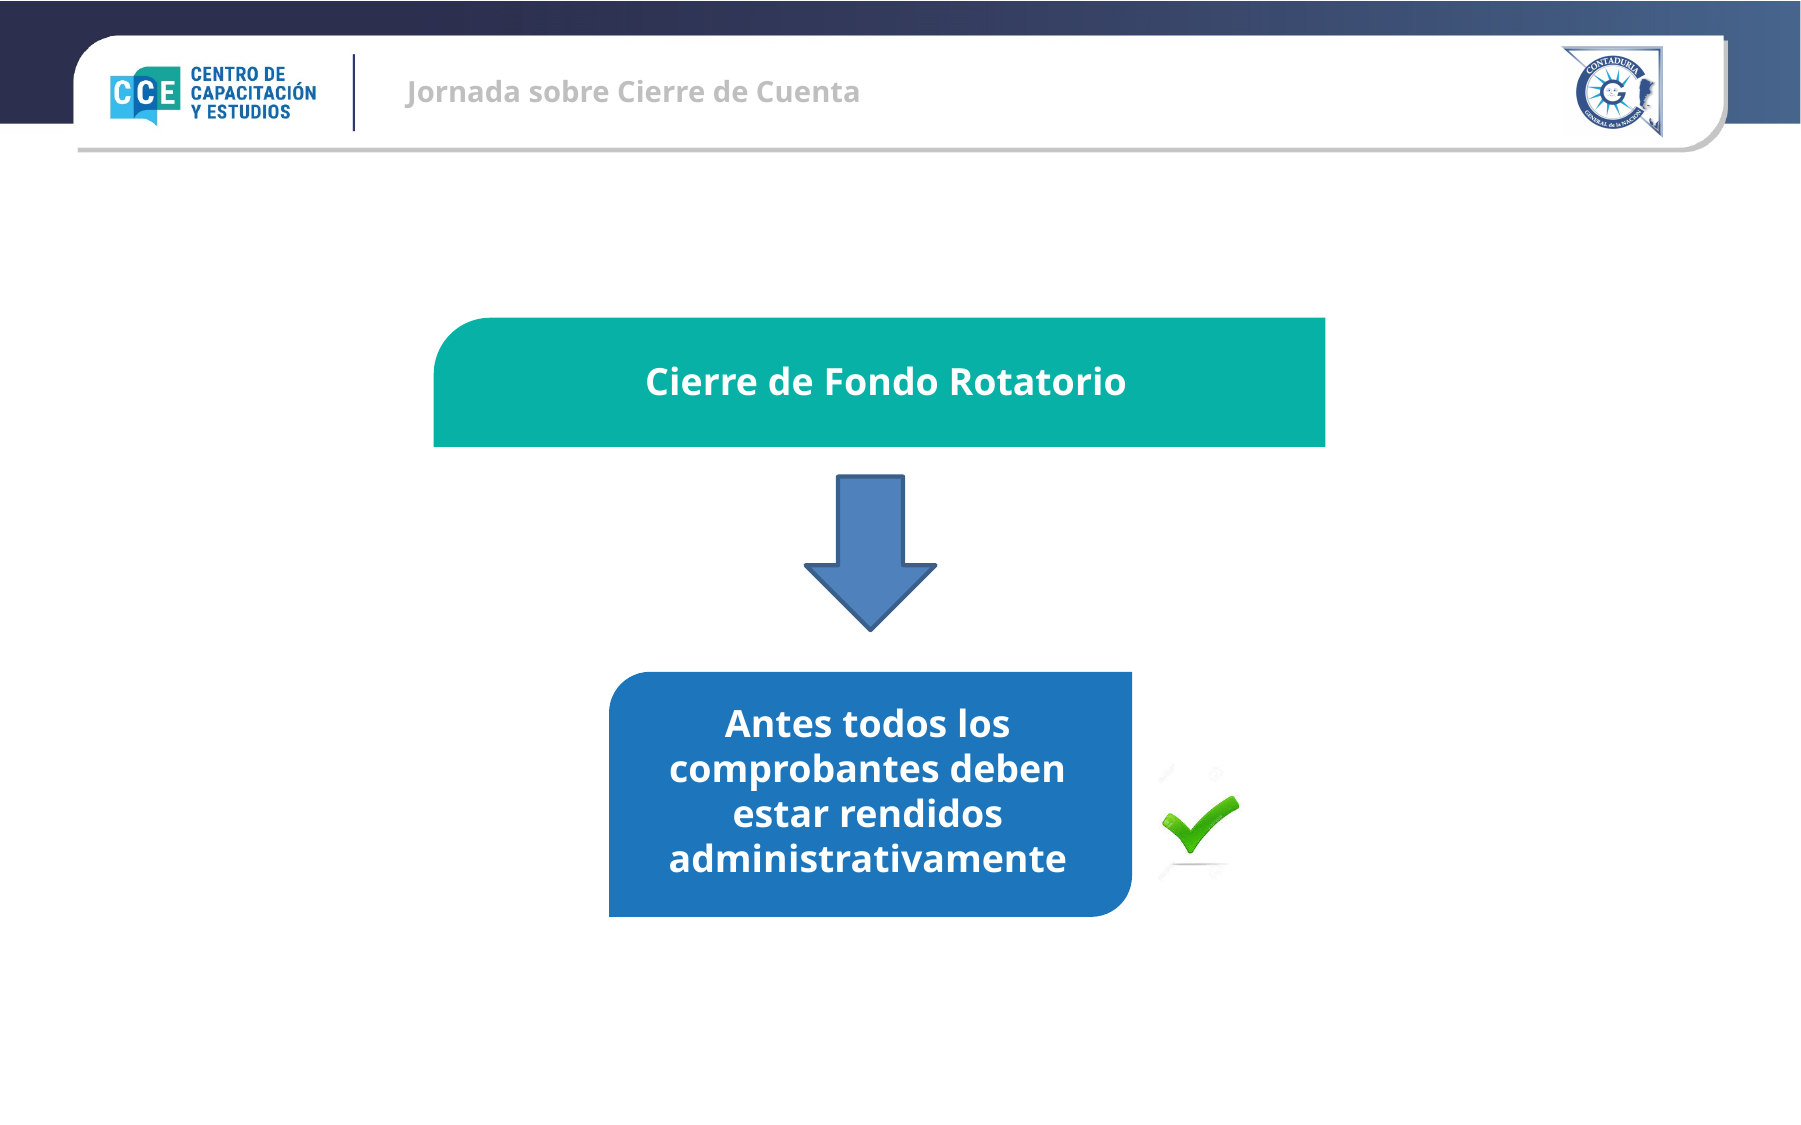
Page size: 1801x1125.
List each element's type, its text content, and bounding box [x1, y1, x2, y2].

text_box Cierre de Fondo Rotatorio [450, 342, 1323, 418]
picture [1153, 760, 1248, 887]
text_box [805, 476, 936, 631]
text_box [433, 317, 1326, 447]
picture [0, 1, 1801, 156]
text_box Antes todos los comprobantes deben estar rendidos administrativamente [626, 692, 1110, 923]
text_box [606, 669, 1135, 919]
